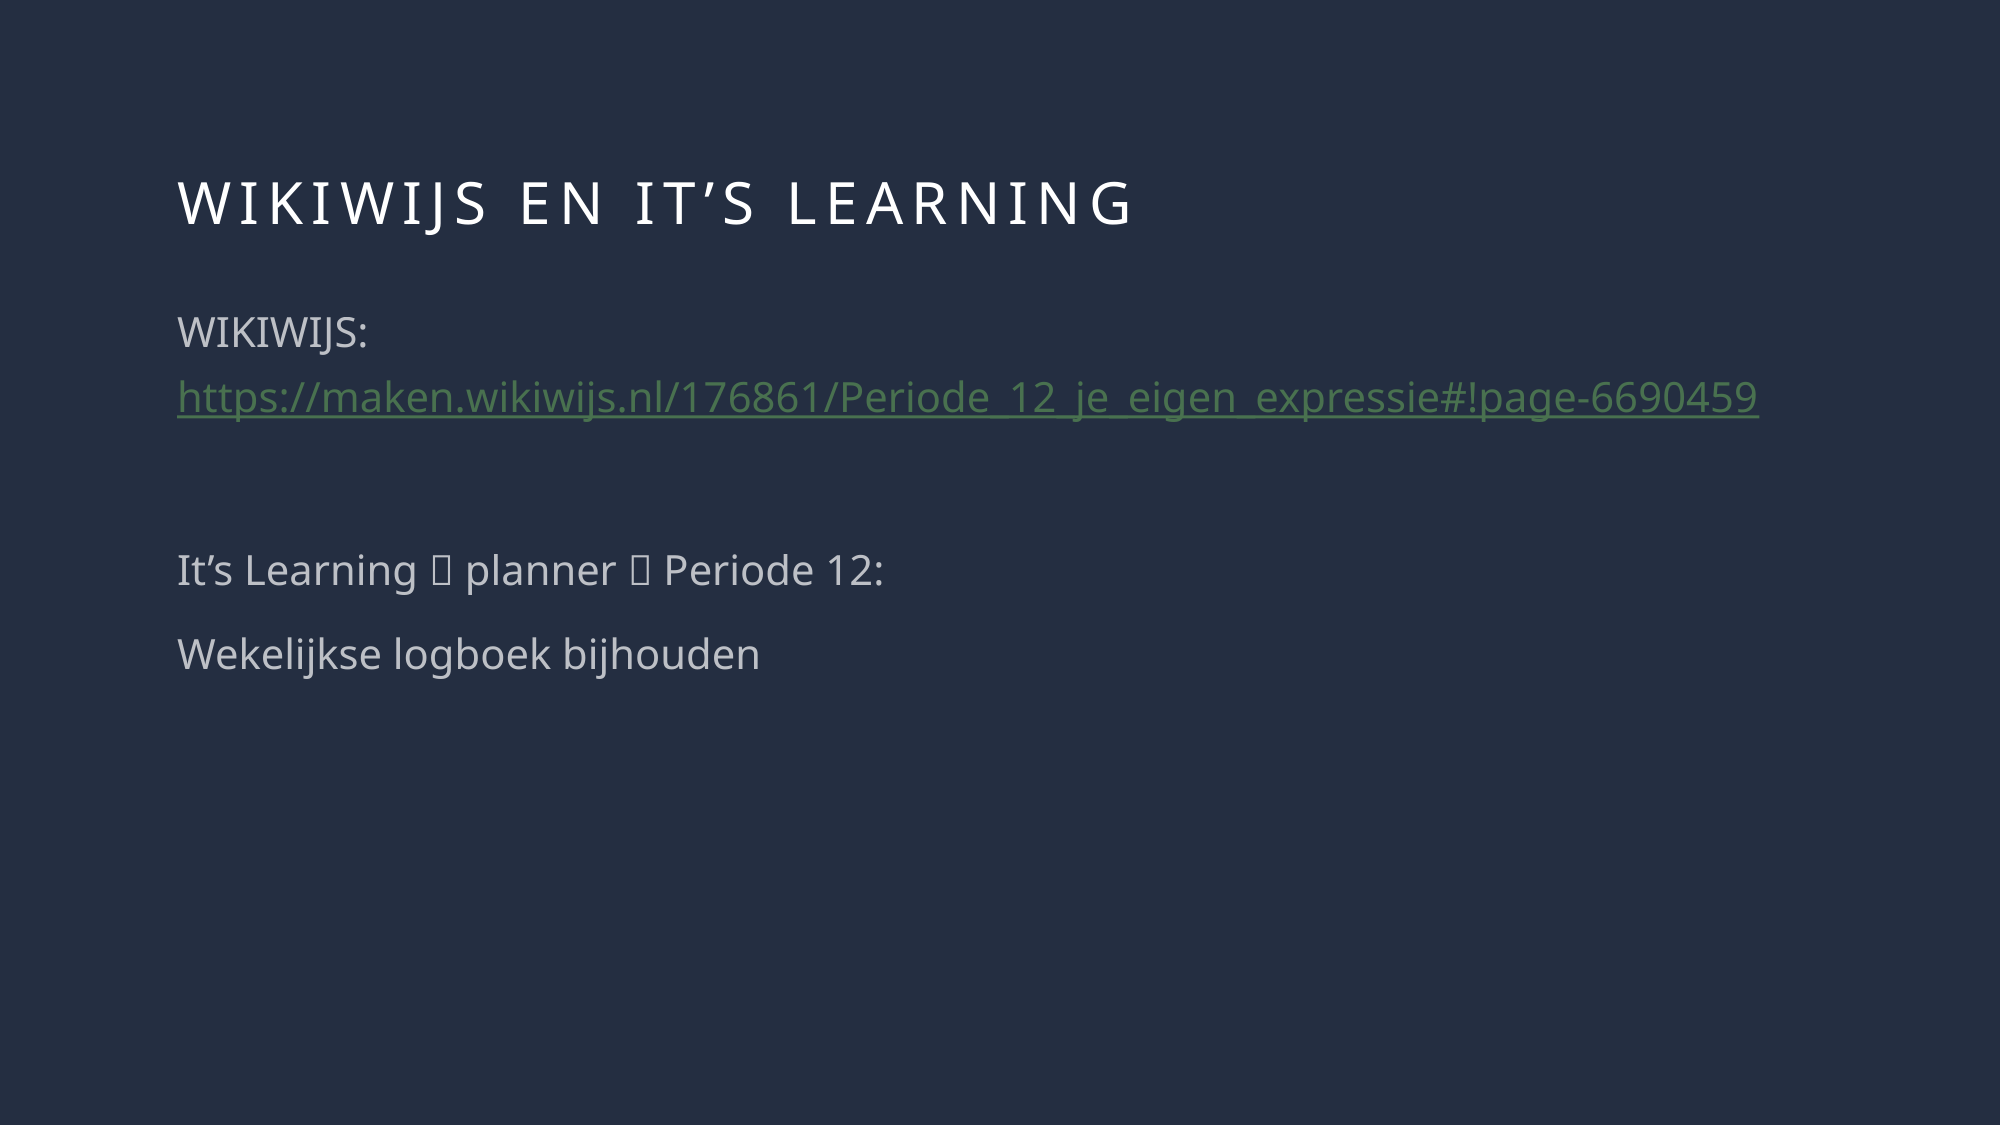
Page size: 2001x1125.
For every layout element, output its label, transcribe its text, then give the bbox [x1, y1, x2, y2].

title Wikiwijs EN It’S Learning [177, 165, 1822, 274]
list WIKIWIJS: https://maken.wikiwijs.nl/176861/Periode_12_je_eigen_expressie#!page-6690459 It’s Learning  planner  Periode 12: Wekelijkse logboek bijhouden [177, 293, 1822, 947]
